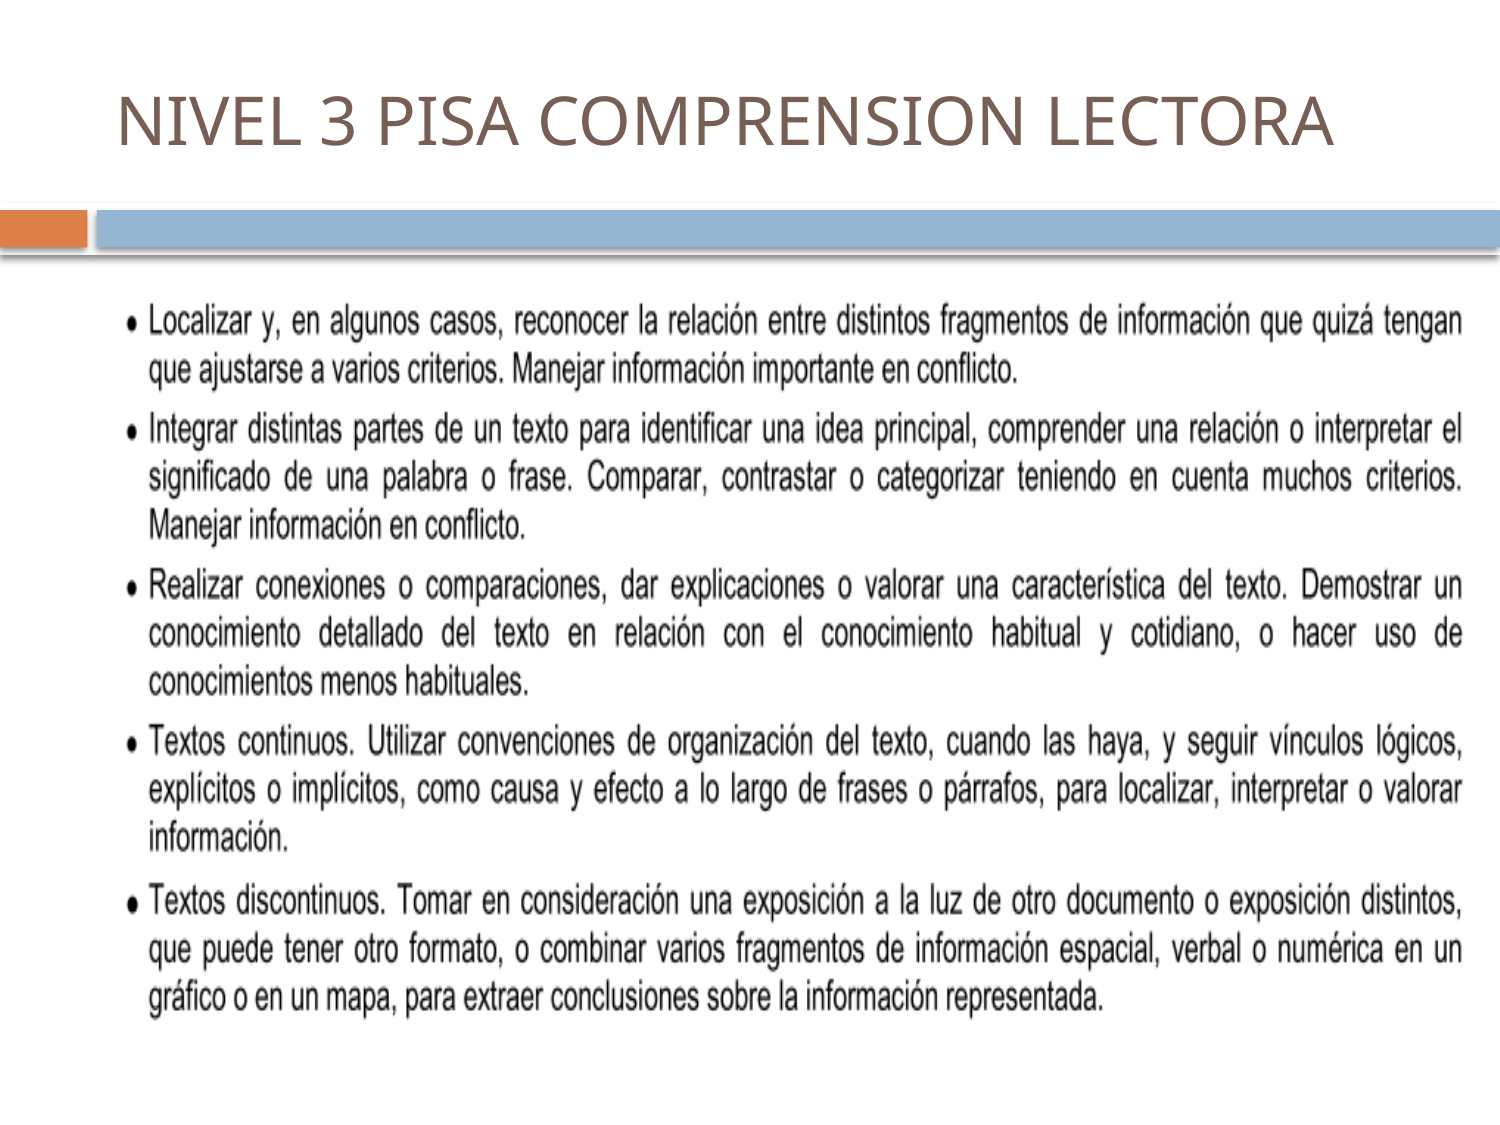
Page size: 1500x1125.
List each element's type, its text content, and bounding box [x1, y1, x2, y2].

picture [111, 278, 1472, 1036]
title NIVEL 3 PISA COMPRENSION LECTORA [100, 37, 1438, 200]
